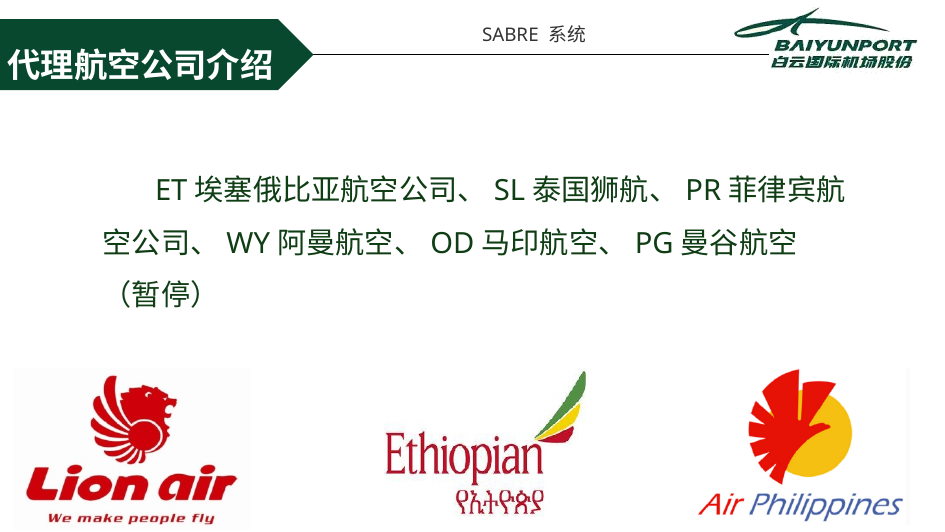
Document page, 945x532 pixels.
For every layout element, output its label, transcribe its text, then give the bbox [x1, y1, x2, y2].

text_box 代理航空公司介绍 [0, 18, 315, 92]
text_box SABRE 系统 [284, 18, 712, 49]
picture [712, 0, 945, 78]
picture [13, 368, 251, 531]
text_box ET埃塞俄比亚航空公司、SL泰国狮航、PR菲律宾航空公司、WY阿曼航空、OD马印航空、PG曼谷航空（暂停） [94, 150, 857, 316]
picture [695, 368, 910, 525]
picture [383, 368, 592, 531]
